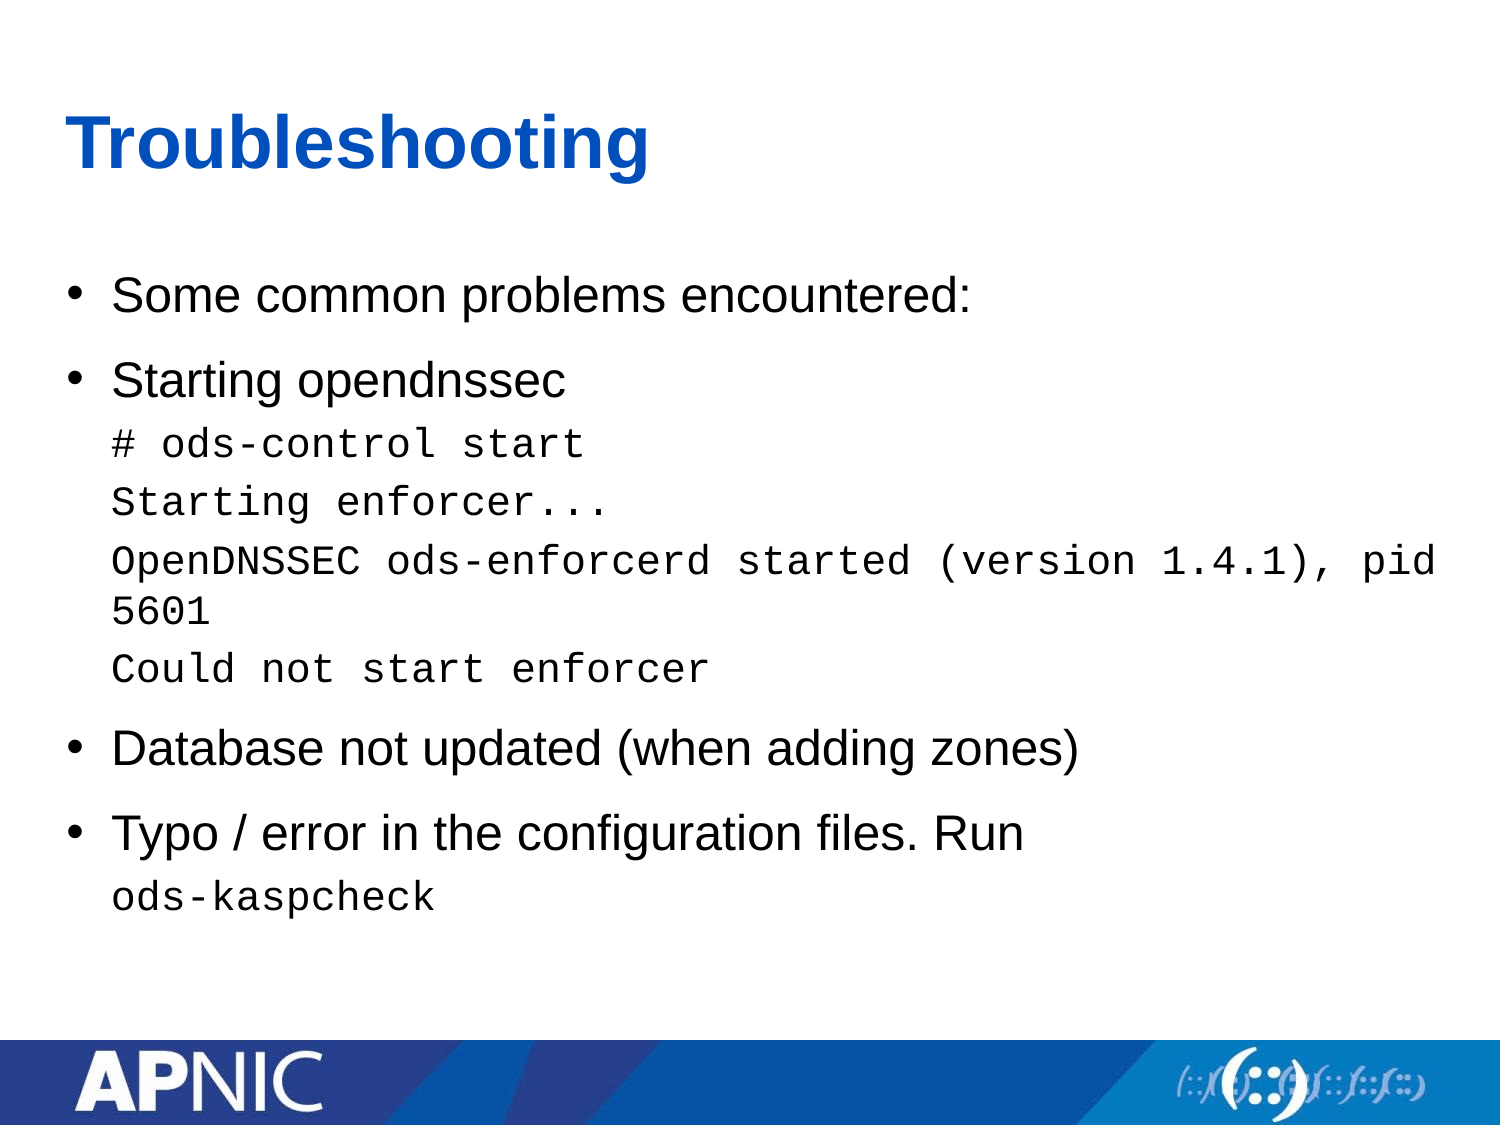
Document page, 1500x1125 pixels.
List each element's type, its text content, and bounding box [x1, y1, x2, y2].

title Troubleshooting [64, 45, 1436, 233]
picture [0, 1040, 1500, 1125]
list Some common problems encountered: Starting opendnssec # ods-control start Starting enforcer... OpenDNSSEC ods-enforcerd started (version 1.4.1), pid 5601 Could not start enforcer Database not updated (when adding zones) Typo / error in the configuration files. Run ods-kaspcheck [66, 262, 1437, 1012]
